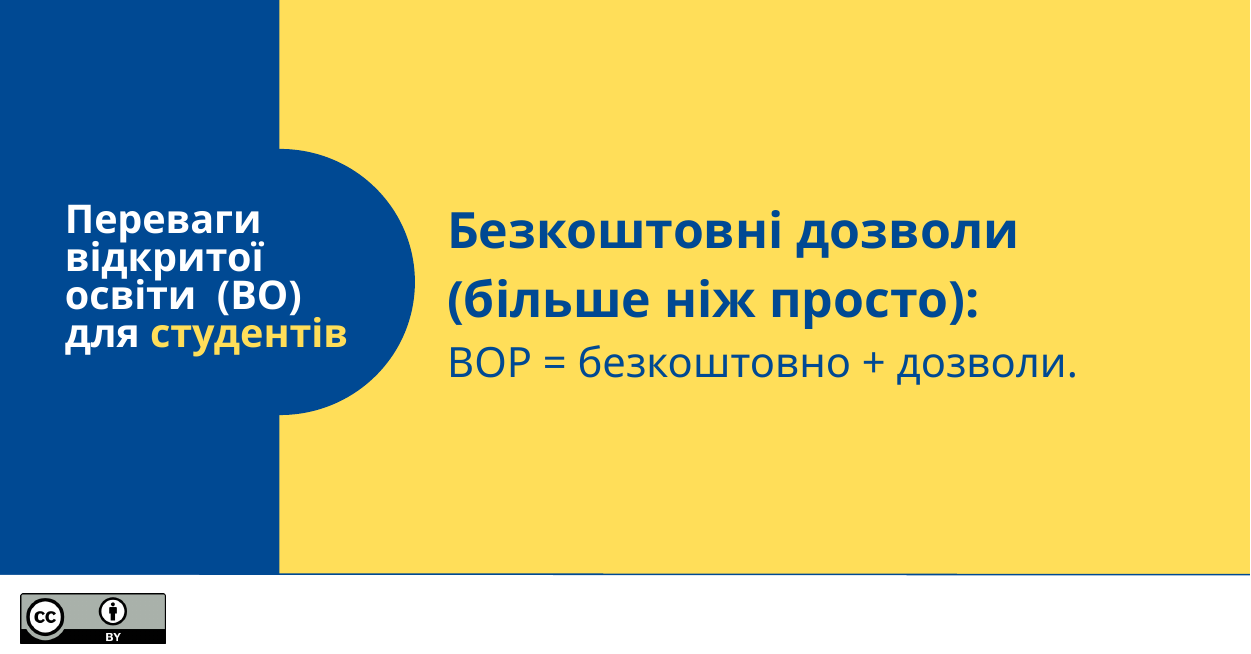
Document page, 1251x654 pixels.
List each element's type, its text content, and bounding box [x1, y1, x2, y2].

picture [20, 592, 166, 645]
text_box [184, 148, 376, 188]
text_box [0, 582, 1250, 654]
text_box Переваги відкритої освіти (BO) для студентів [49, 188, 380, 371]
text_box [0, 0, 280, 573]
text_box [180, 192, 415, 416]
text_box Безкоштовні дозволи (більше ніж просто): BOP = безкоштовно + дозволи. [432, 174, 1243, 401]
